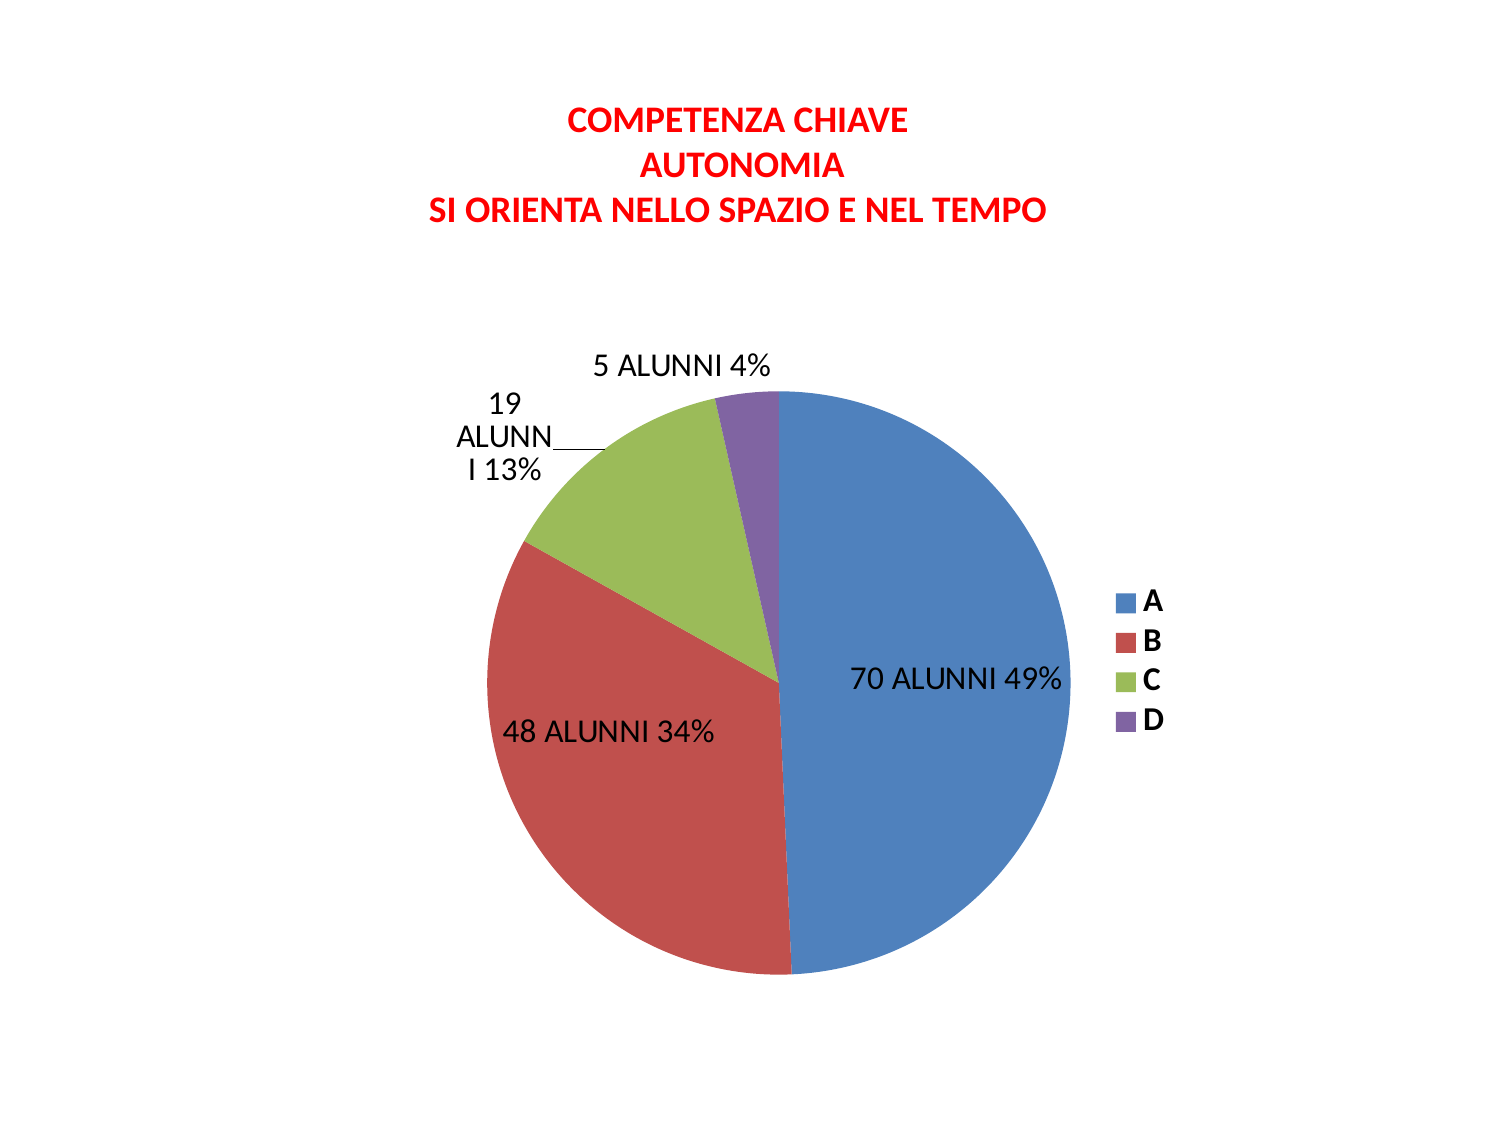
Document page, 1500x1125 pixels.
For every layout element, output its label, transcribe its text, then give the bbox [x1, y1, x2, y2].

chart [253, 337, 1188, 988]
text_box COMPETENZA CHIAVE AUTONOMIA SI ORIENTA NELLO SPAZIO E NEL TEMPO [324, 88, 1152, 238]
